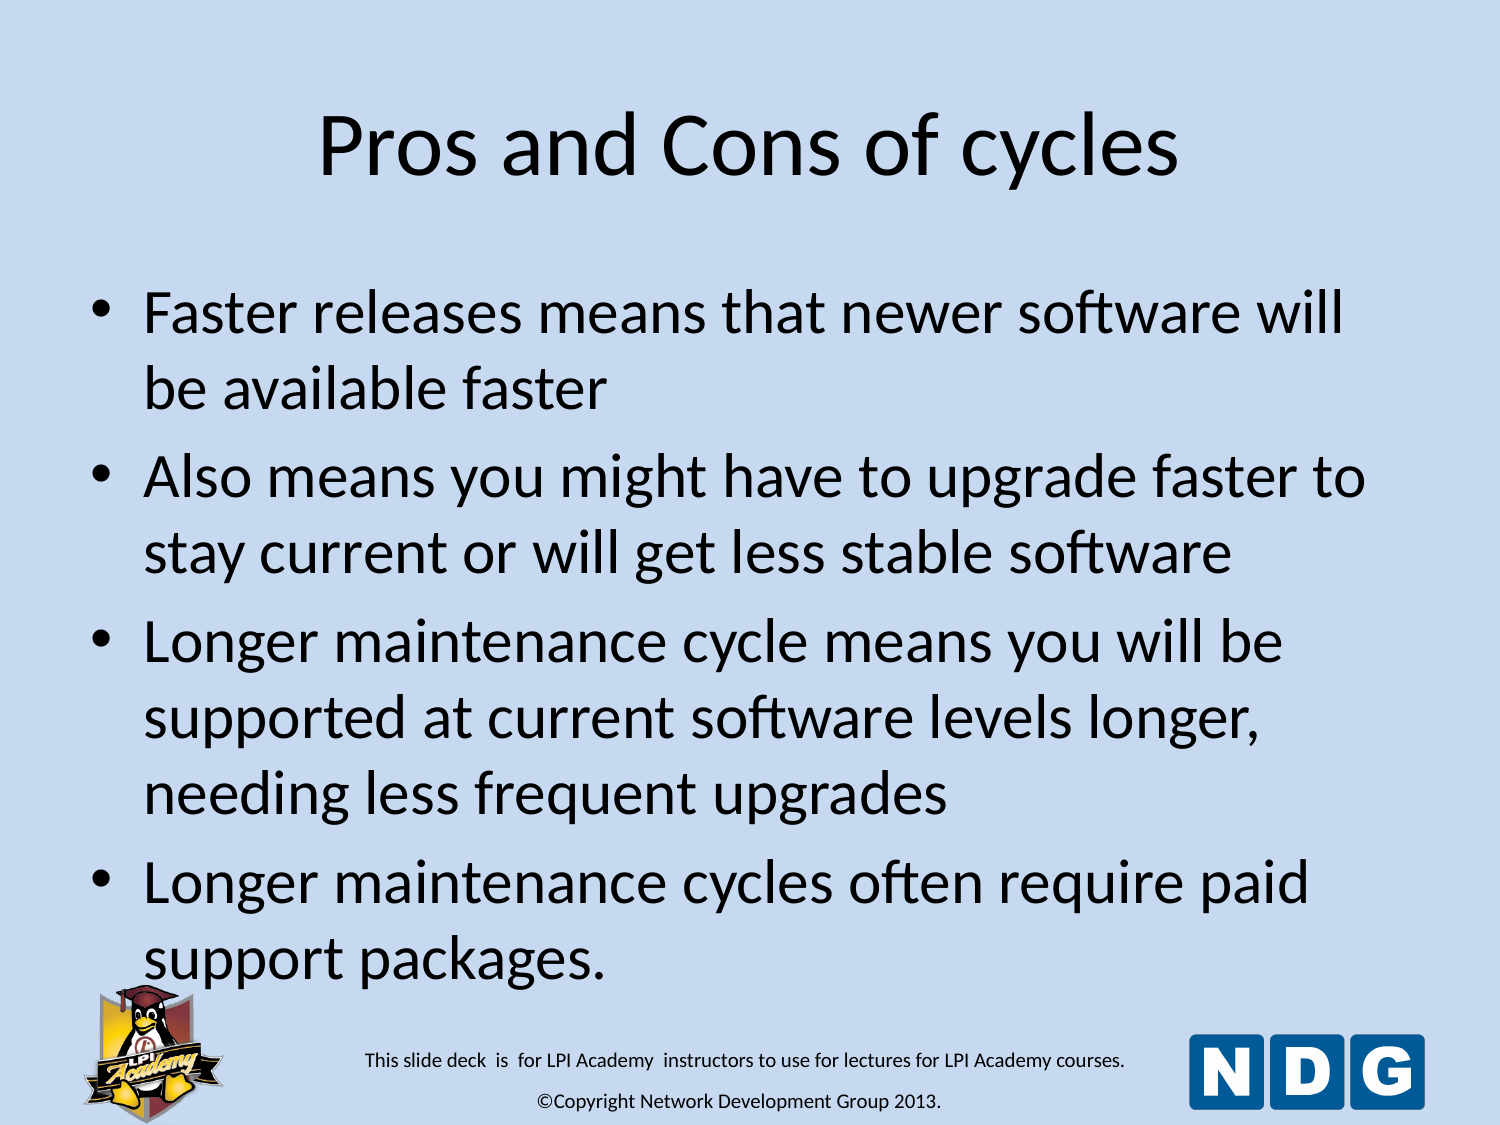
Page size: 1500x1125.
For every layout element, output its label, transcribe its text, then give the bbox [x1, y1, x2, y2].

picture [75, 1005, 229, 1125]
picture [1189, 1034, 1425, 1110]
list Faster releases means that newer software will be available faster Also means you might have to upgrade faster to stay current or will get less stable software Longer maintenance cycle means you will be supported at current software levels longer, needing less frequent upgrades Longer maintenance cycles often require paid support packages. [75, 262, 1425, 1005]
title Pros and Cons of cycles [75, 45, 1425, 233]
